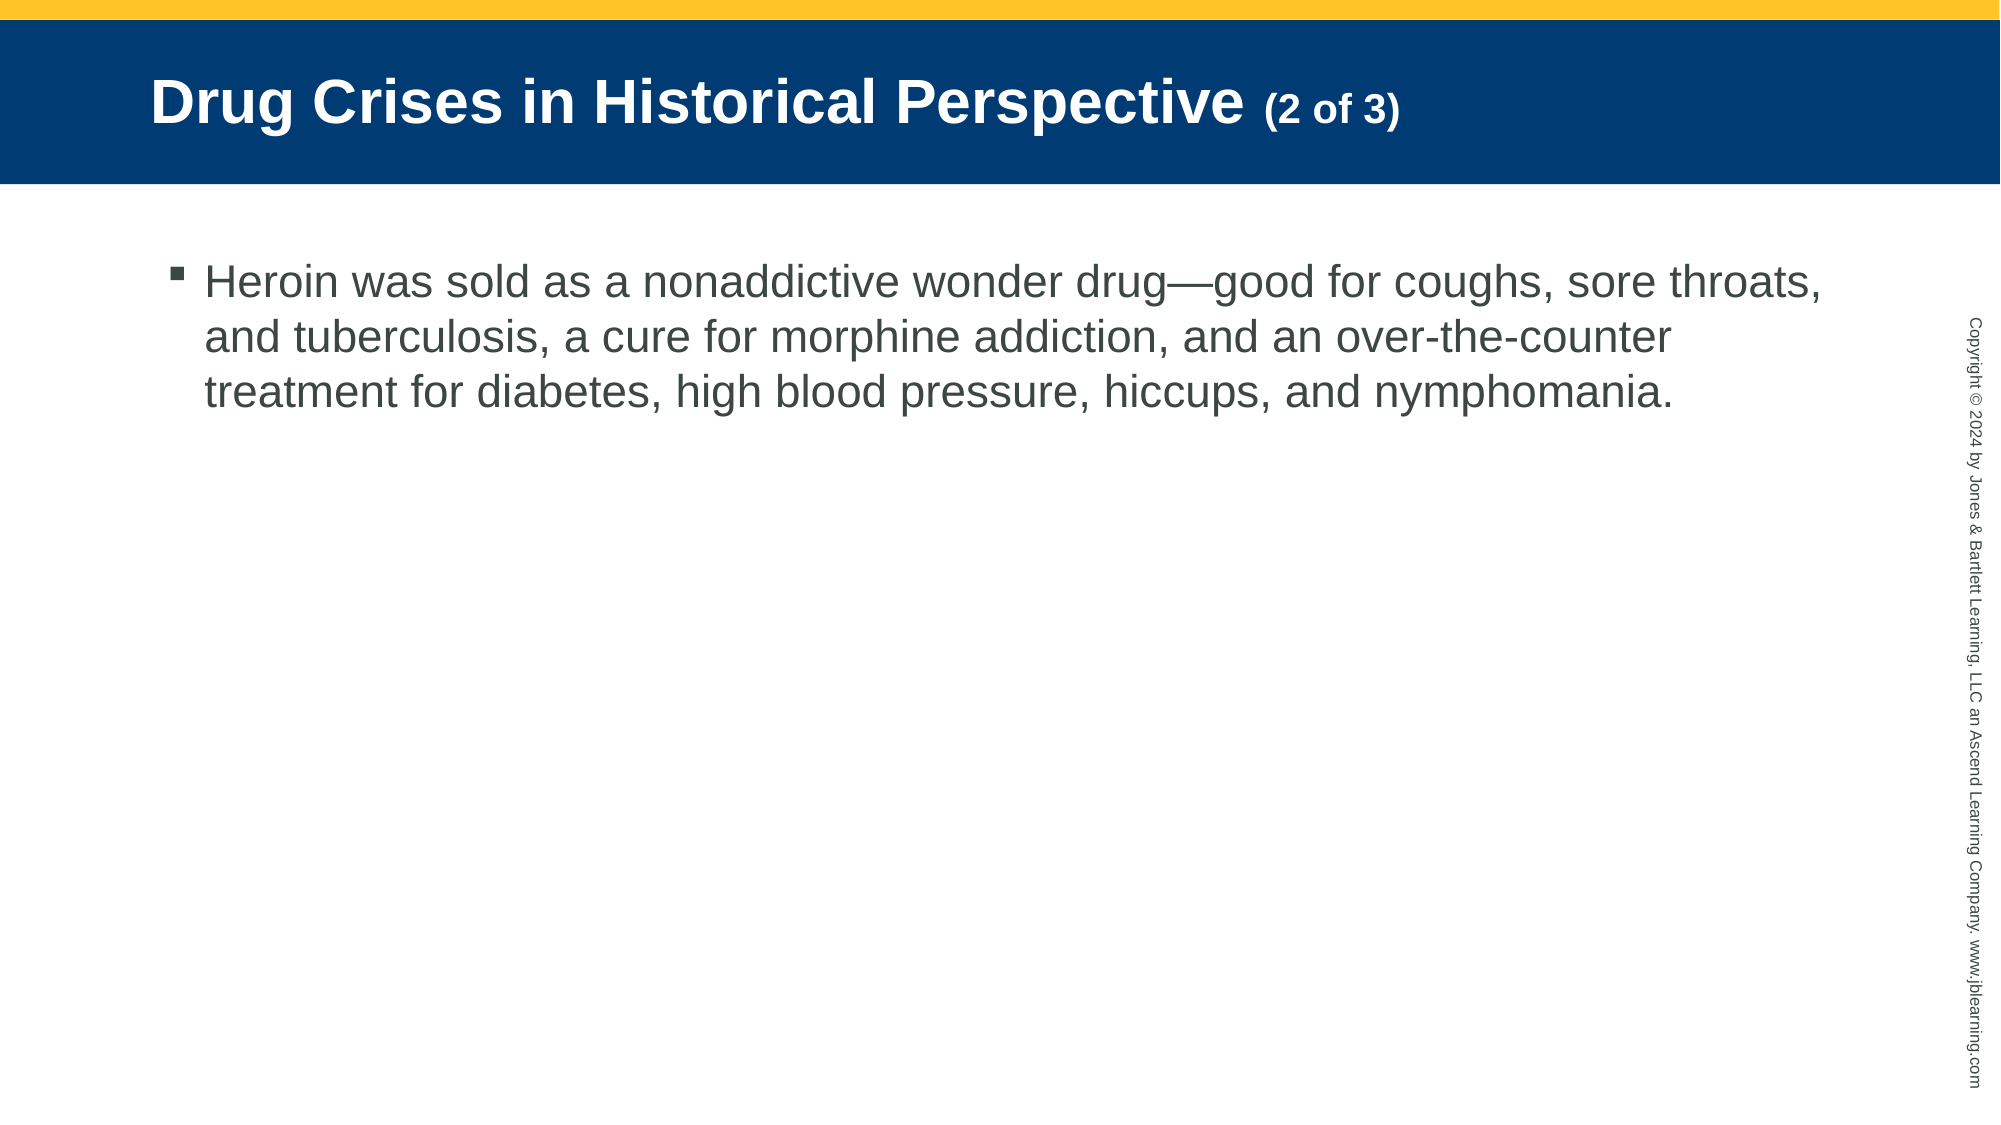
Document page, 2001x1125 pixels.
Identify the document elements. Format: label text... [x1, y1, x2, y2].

title Drug Crises in Historical Perspective (2 of 3) [0, 19, 2000, 185]
list Heroin was sold as a nonaddictive wonder drug—good for coughs, sore throats, and tuberculosis, a cure for morphine addiction, and an over-the-counter treatment for diabetes, high blood pressure, hiccups, and nymphomania. [151, 244, 1840, 1016]
